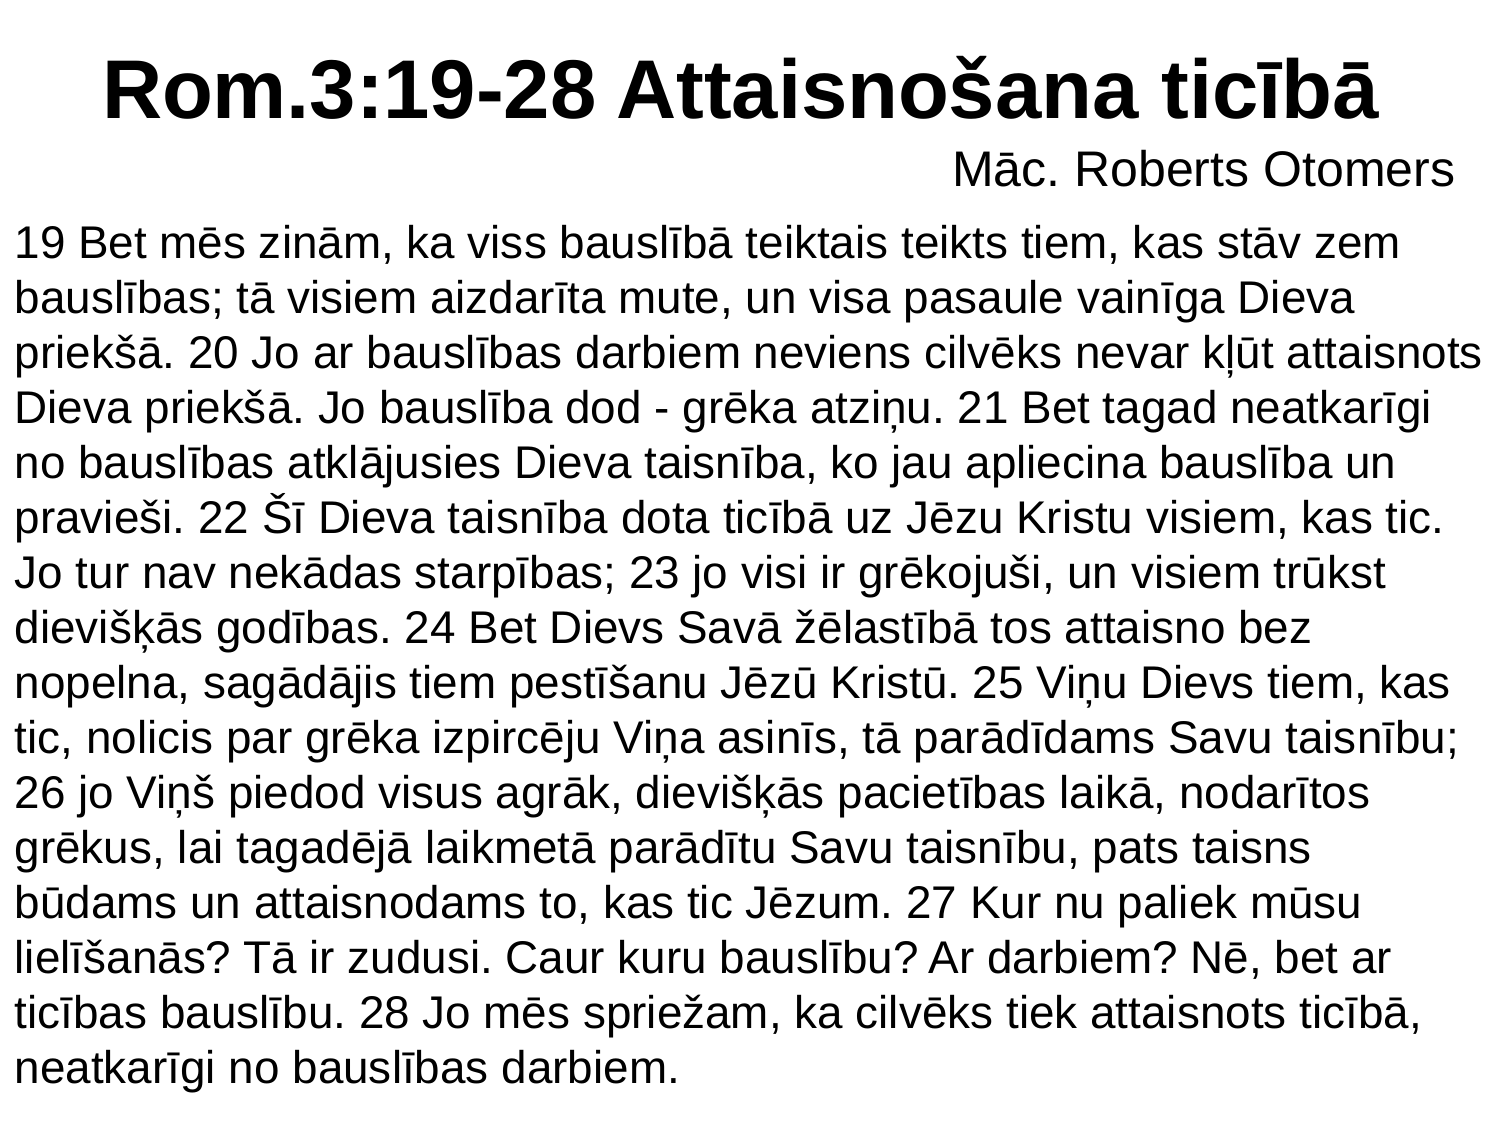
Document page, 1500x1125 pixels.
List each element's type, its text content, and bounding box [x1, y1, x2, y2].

text_box 19 Bet mēs zinām, ka viss bauslībā teiktais teikts tiem, kas stāv zem bauslības; tā visiem aizdarīta mute, un visa pasaule vainīga Dieva priekšā. 20 Jo ar bauslības darbiem neviens cilvēks nevar kļūt attaisnots Dieva priekšā. Jo bauslība dod - grēka atziņu. 21 Bet tagad neatkarīgi no bauslības atklājusies Dieva taisnība, ko jau apliecina bauslība un pravieši. 22 Šī Dieva taisnība dota ticībā uz Jēzu Kristu visiem, kas tic. Jo tur nav nekādas starpības; 23 jo visi ir grēkojuši, un visiem trūkst dievišķās godības. 24 Bet Dievs Savā žēlastībā tos attaisno bez nopelna, sagādājis tiem pestīšanu Jēzū Kristū. 25 Viņu Dievs tiem, kas tic, nolicis par grēka izpircēju Viņa asinīs, tā parādīdams Savu taisnību; 26 jo Viņš piedod visus agrāk, dievišķās pacietības laikā, nodarītos grēkus, lai tagadējā laikmetā parādītu Savu taisnību, pats taisns būdams un attaisnodams to, kas tic Jēzum. 27 Kur nu paliek mūsu lielīšanās? Tā ir zudusi. Caur kuru bauslību? Ar darbiem? Nē, bet ar ticības bauslību. 28 Jo mēs spriežam, ka cilvēks tiek attaisnots ticībā, neatkarīgi no bauslības darbiem. [0, 205, 1500, 1125]
text_box Māc. Roberts Otomers [937, 128, 1500, 204]
title Rom.3:19-28 Attaisnošana ticībā [70, 0, 1412, 173]
